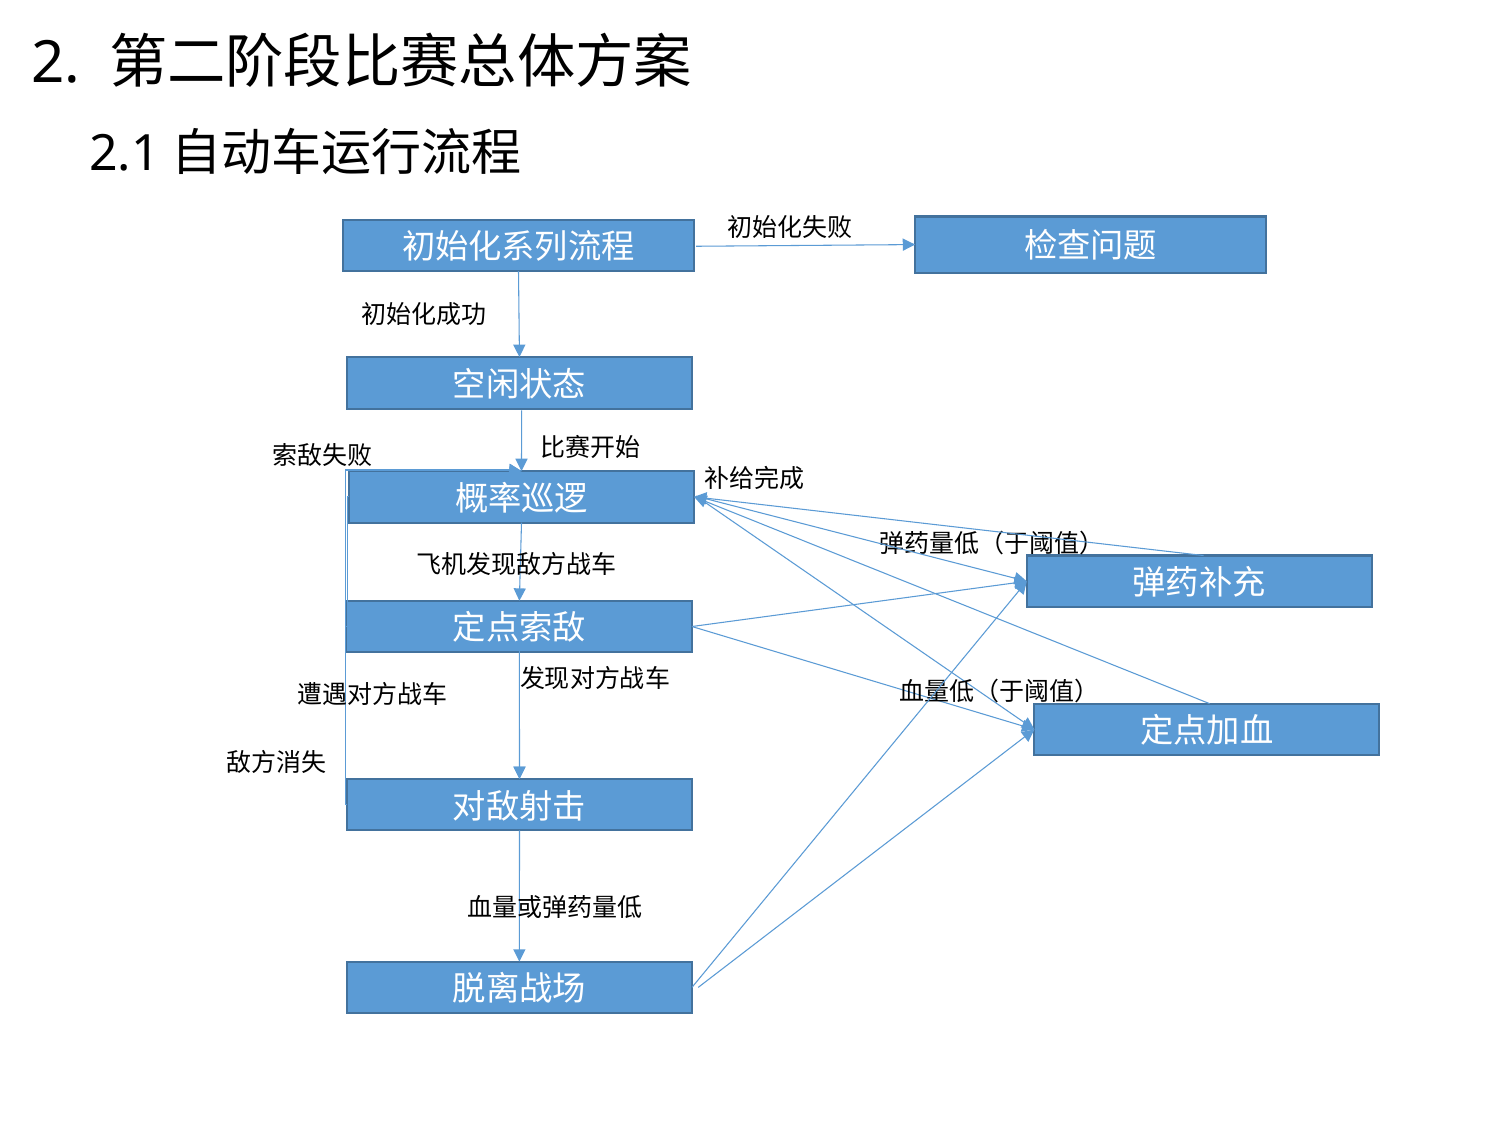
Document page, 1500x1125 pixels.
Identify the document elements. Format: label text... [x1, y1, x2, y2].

text_box 2.1自动车运行流程 [74, 112, 537, 188]
text_box 2. 第二阶段比赛总体方案 [16, 17, 707, 102]
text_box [211, 188, 1380, 1056]
